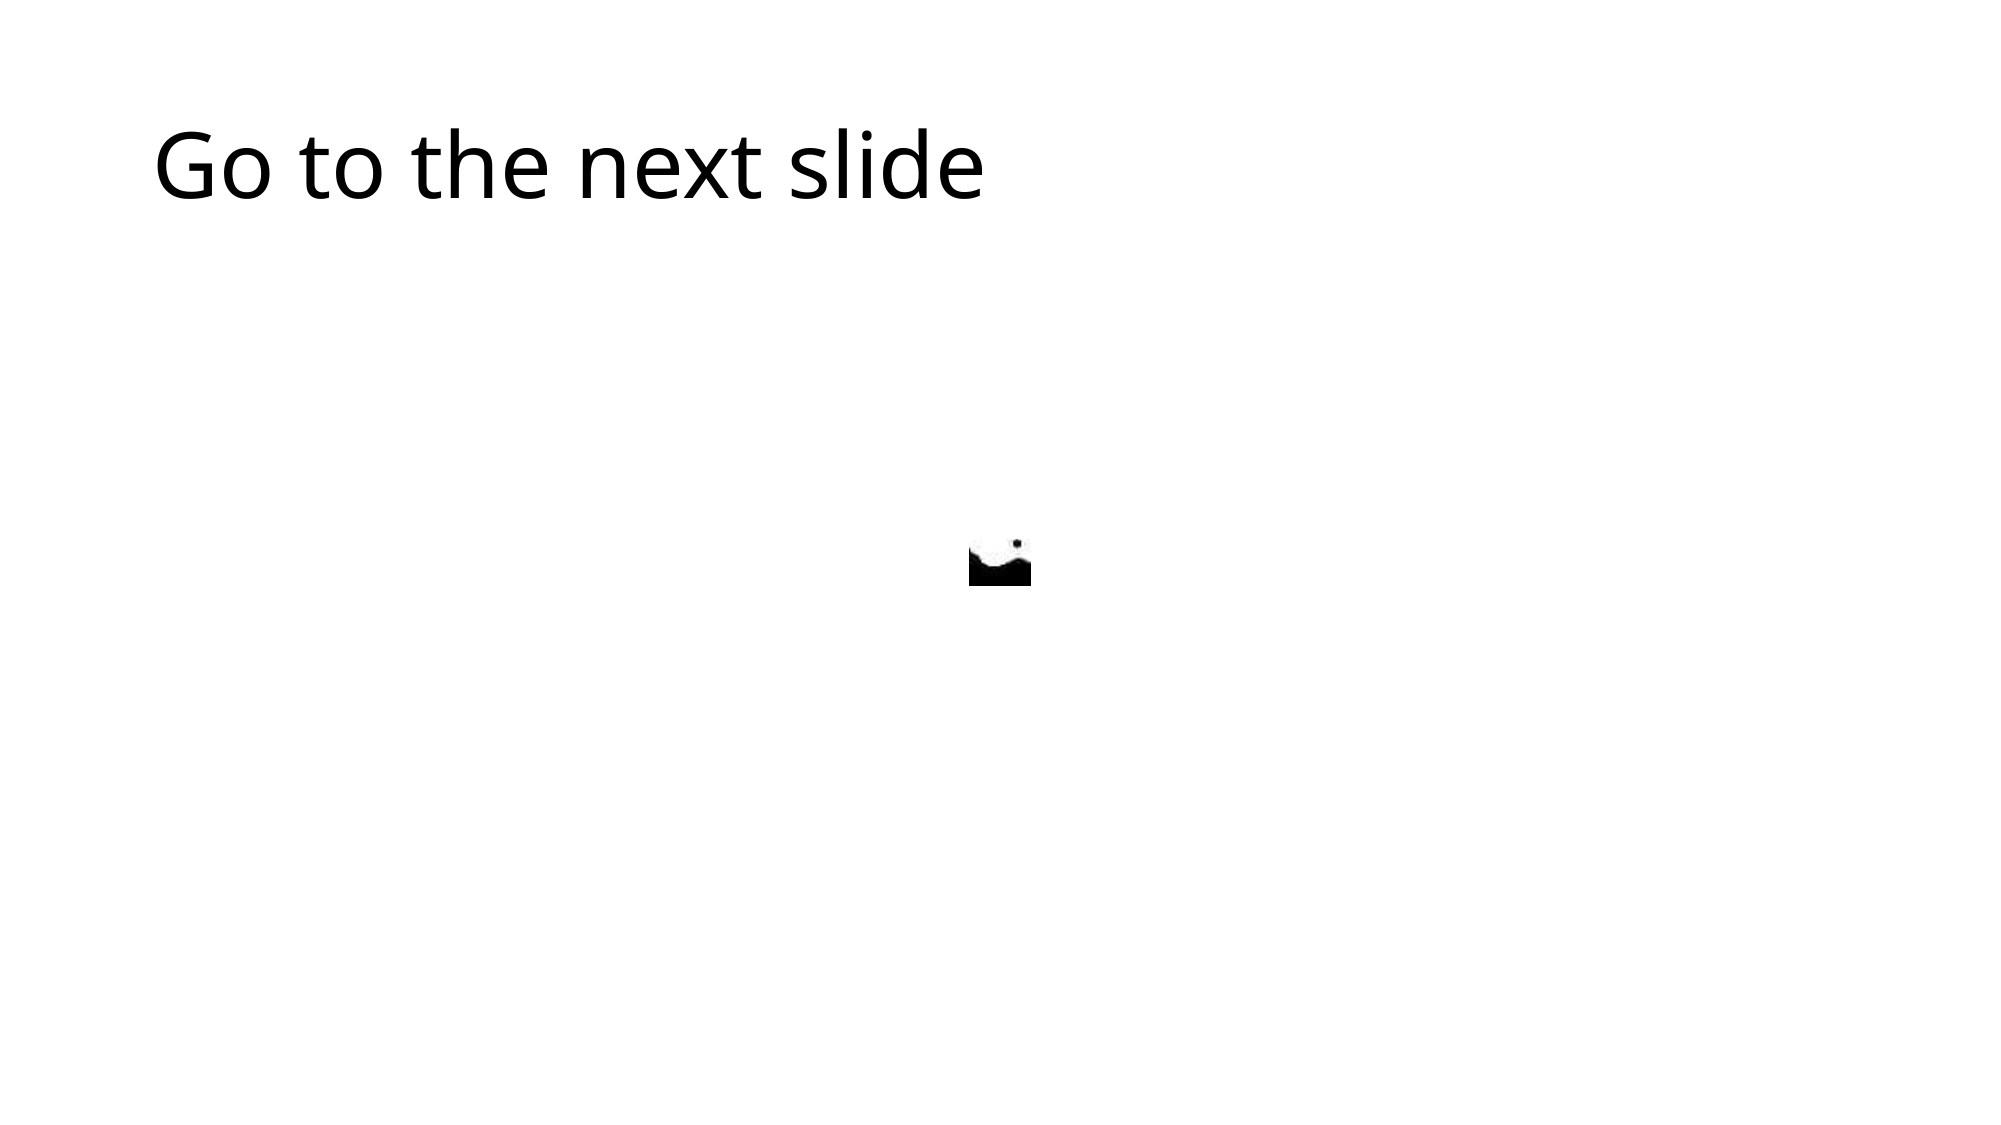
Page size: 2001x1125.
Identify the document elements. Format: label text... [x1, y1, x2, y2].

title Go to the next slide [137, 59, 1863, 278]
picture [969, 539, 1031, 586]
